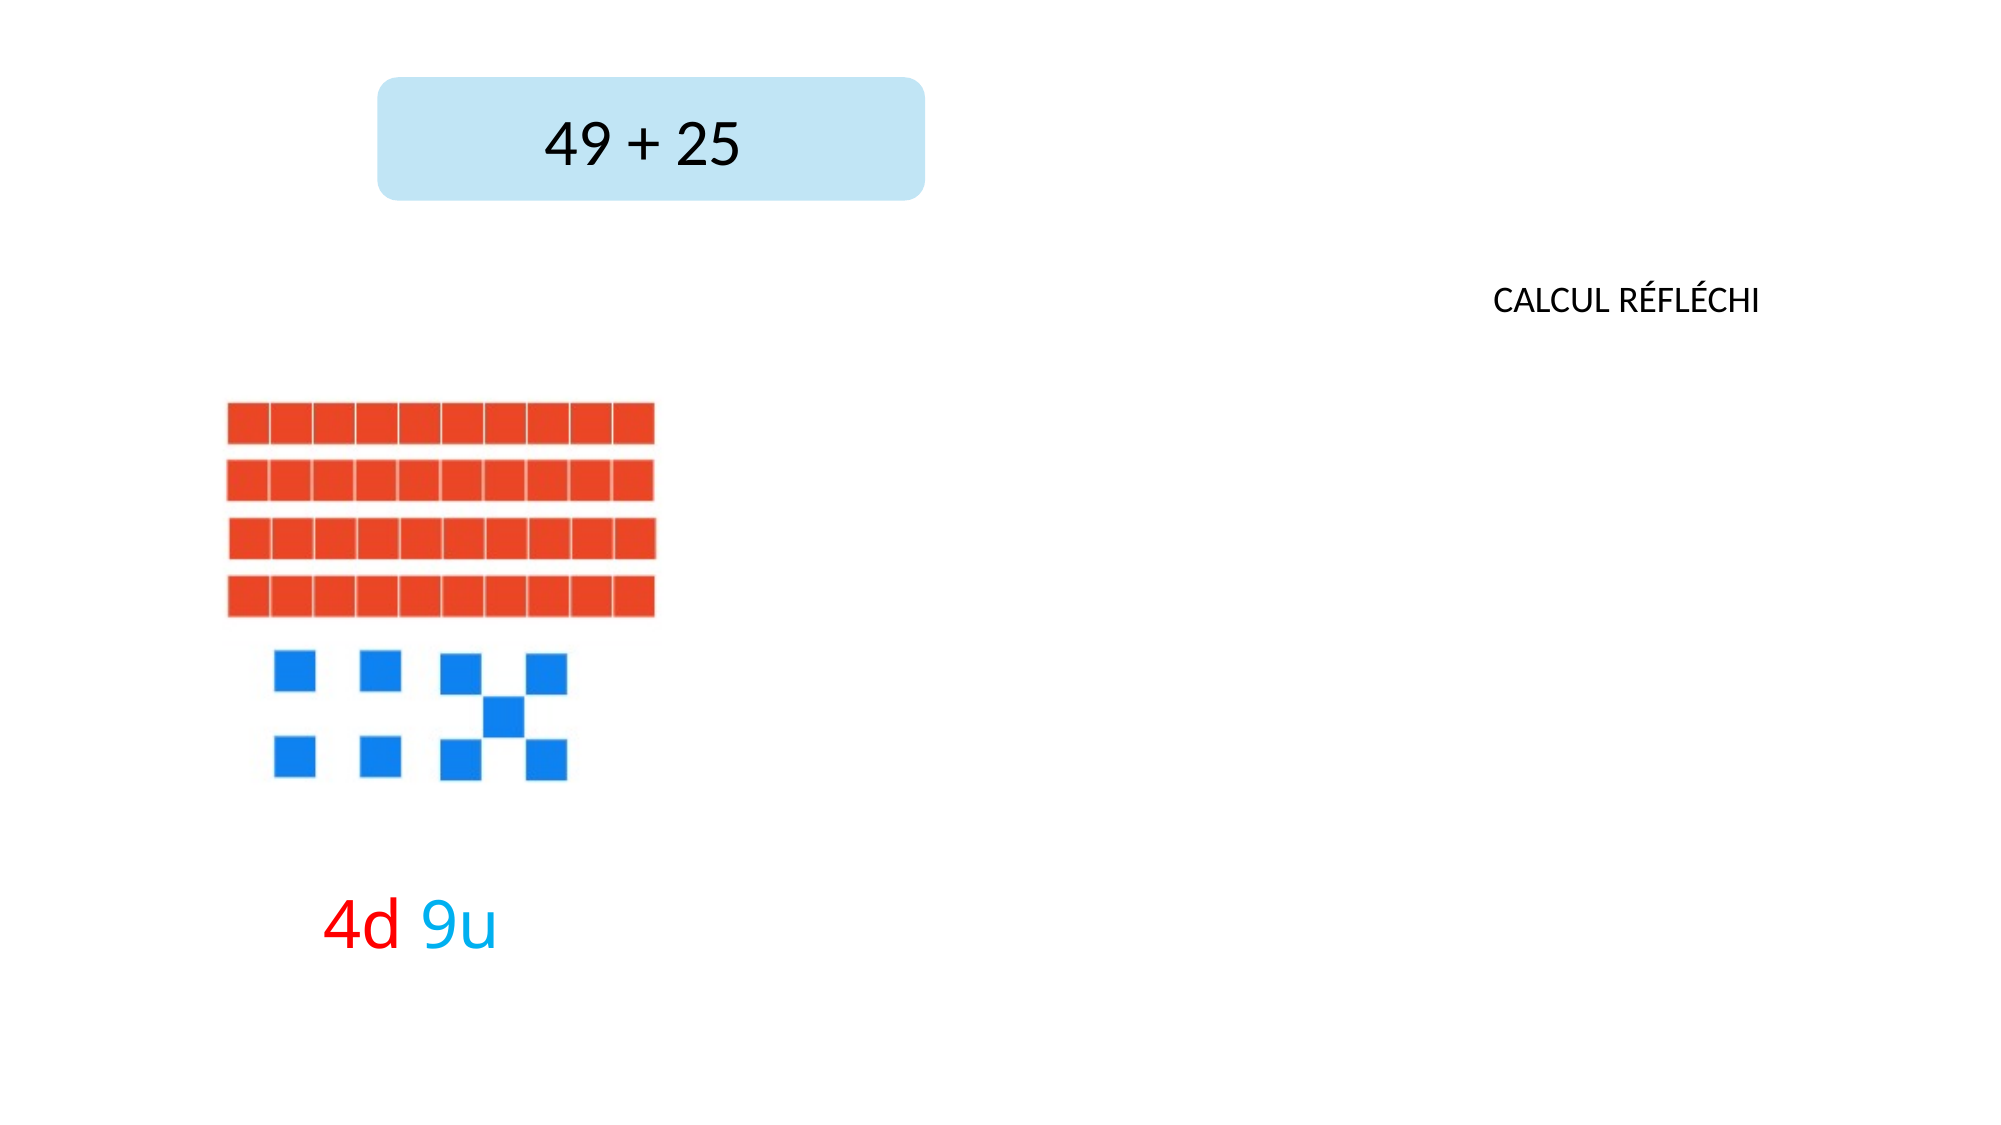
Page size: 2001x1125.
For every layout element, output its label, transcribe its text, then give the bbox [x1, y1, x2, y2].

text_box 4d 9u [308, 875, 641, 969]
text_box CALCUL RÉFLÉCHI [1478, 268, 1786, 328]
text_box 49 + 25 [375, 75, 927, 203]
picture [141, 315, 691, 875]
